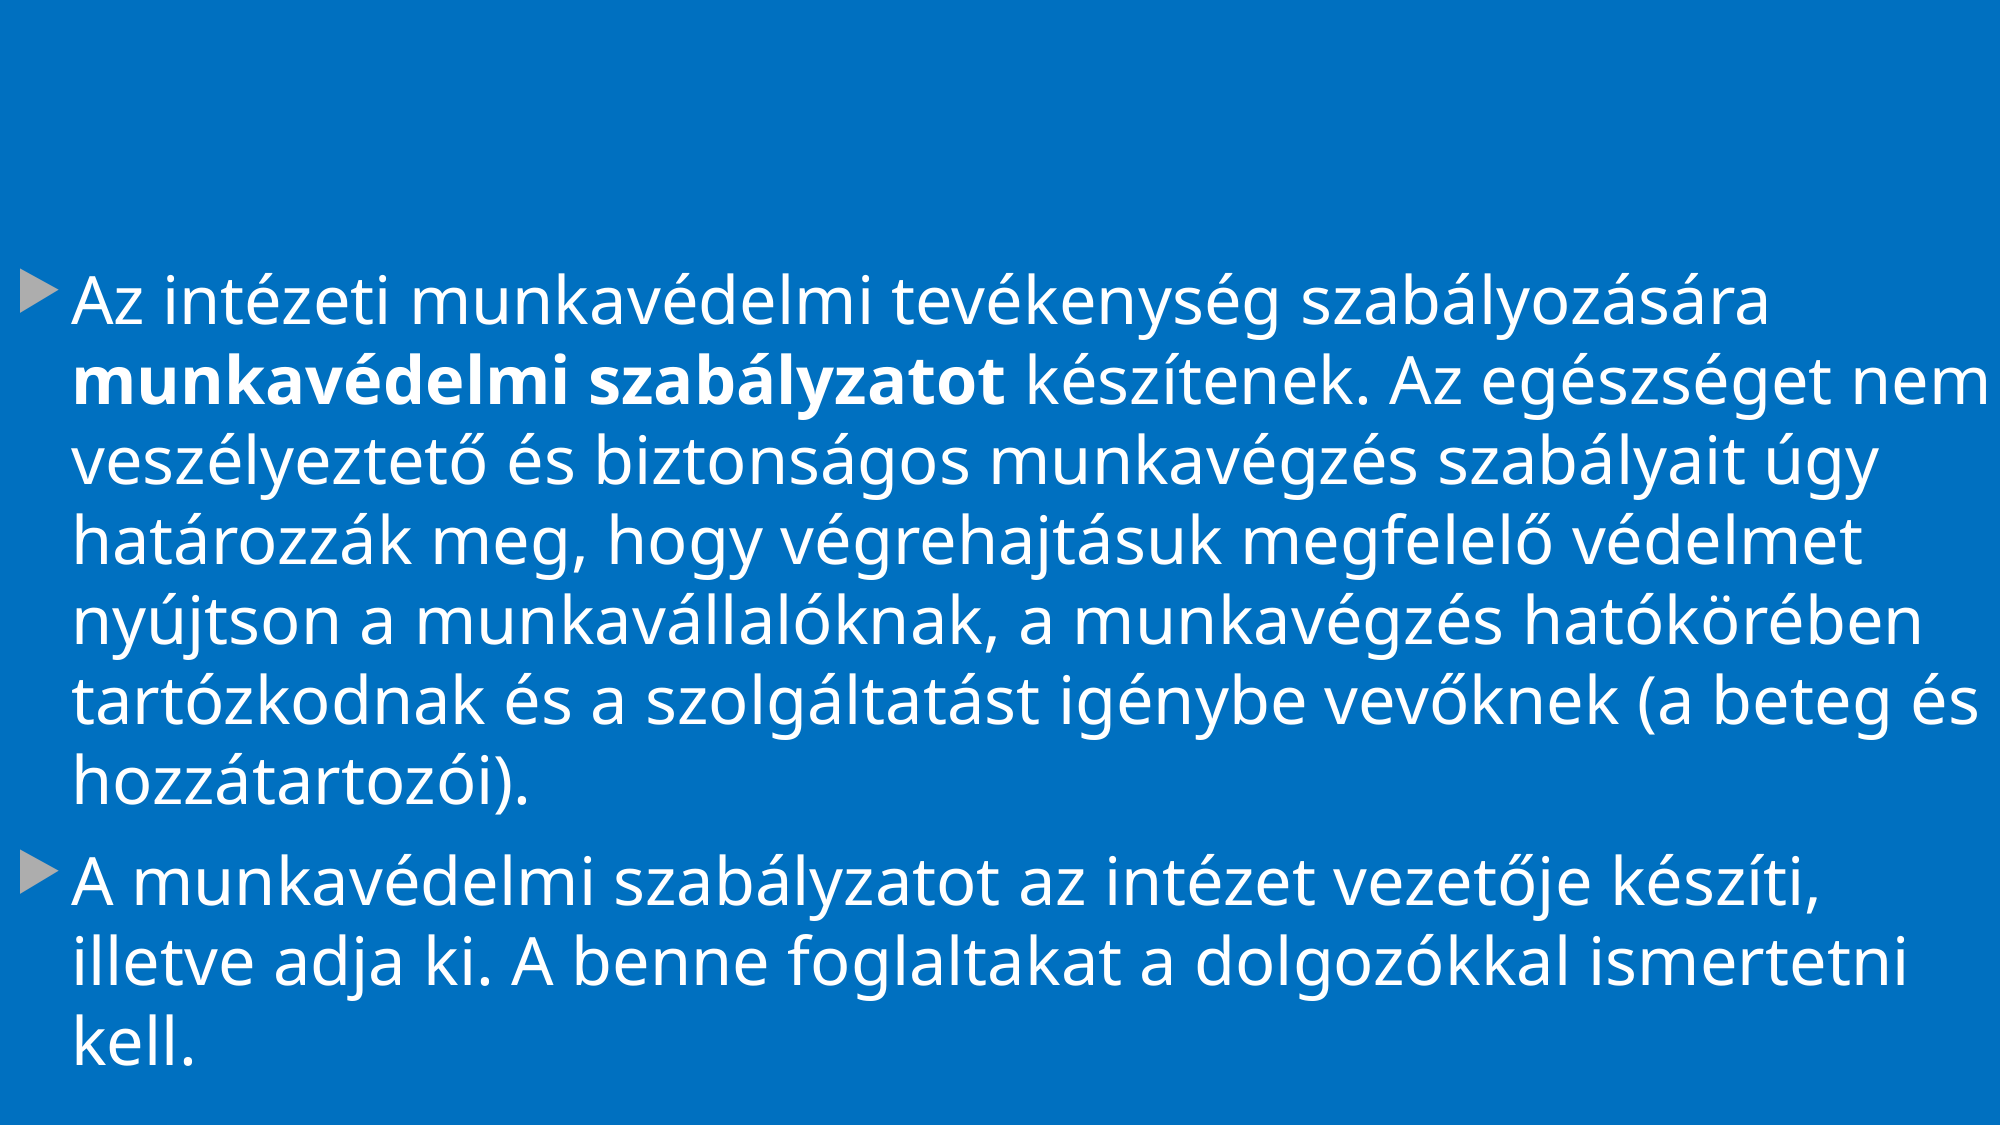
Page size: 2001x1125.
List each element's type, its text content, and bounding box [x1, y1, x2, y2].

list Az intézeti munkavédelmi tevékenység szabályozására munkavédelmi szabályzatot készítenek. Az egészséget nem veszélyeztető és biztonságos munkavégzés szabályait úgy határozzák meg, hogy végrehajtásuk megfelelő védelmet nyújtson a munkavállalóknak, a munkavégzés hatókörében tartózkodnak és a szolgáltatást igénybe vevőknek (a beteg és hozzátartozói). A munkavédelmi szabályzatot az intézet vezetője készíti, illetve adja ki. A benne foglaltakat a dolgozókkal ismertetni kell. [0, 250, 2000, 939]
